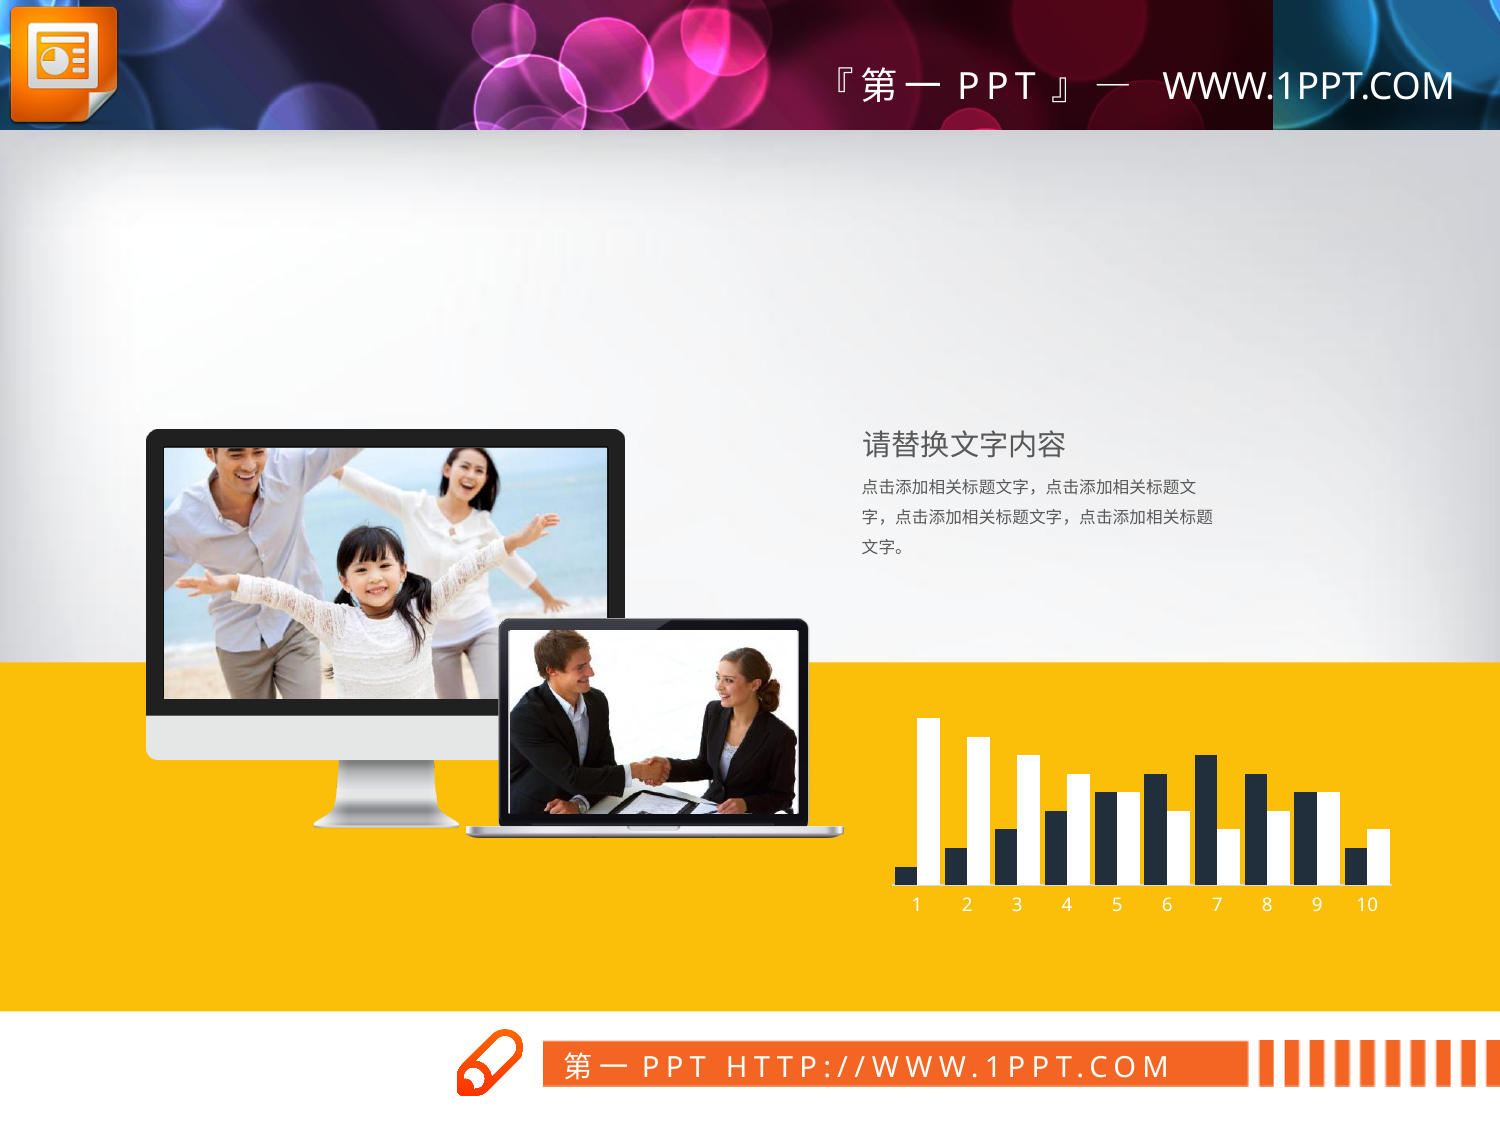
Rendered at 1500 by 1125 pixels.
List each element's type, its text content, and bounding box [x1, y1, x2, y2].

text_box 点击添加相关标题文字，点击添加相关标题文字，点击添加相关标题文字，点击添加相关标题文字。 [846, 459, 1235, 564]
text_box [0, 660, 1500, 1013]
picture [543, 1040, 1500, 1087]
picture [0, 0, 1500, 839]
chart [881, 694, 1403, 923]
text_box 请替换文字内容 [847, 418, 1083, 459]
